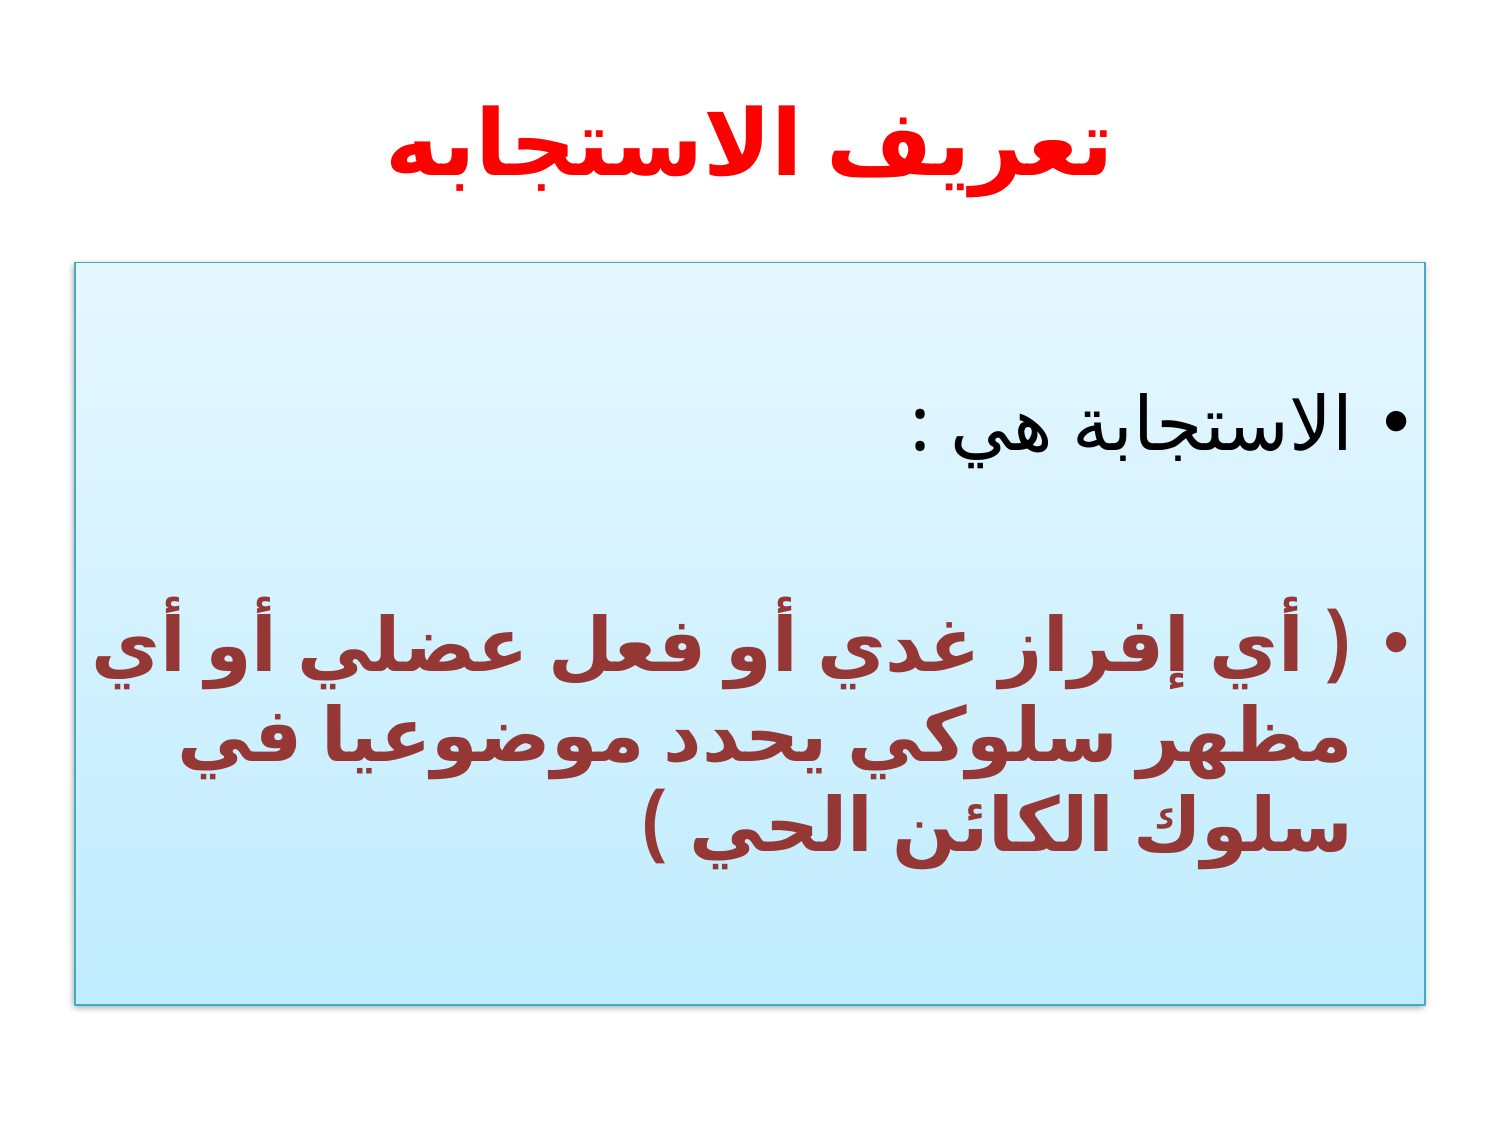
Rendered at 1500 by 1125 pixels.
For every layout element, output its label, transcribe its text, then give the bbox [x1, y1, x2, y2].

list الاستجابة هي : ( أي إفراز غدي أو فعل عضلي أو أي مظهر سلوكي يحدد موضوعيا في سلوك الكائن الحي ) [74, 262, 1426, 1006]
title تعريف الاستجابه [75, 45, 1425, 233]
